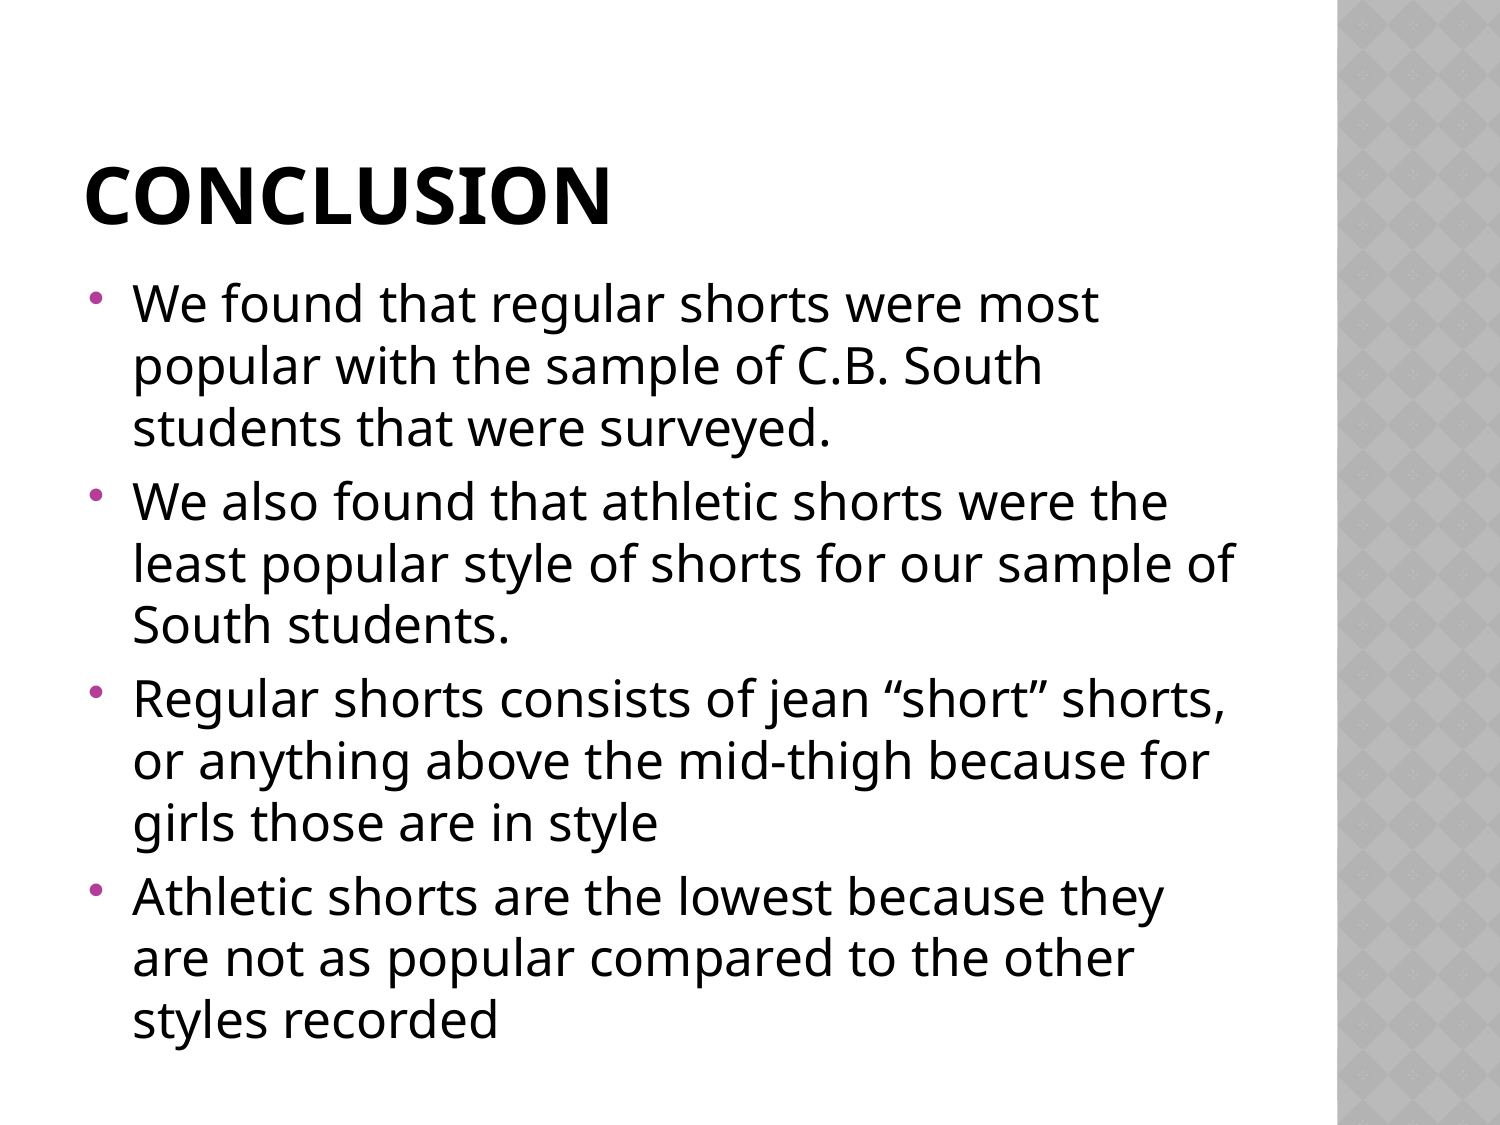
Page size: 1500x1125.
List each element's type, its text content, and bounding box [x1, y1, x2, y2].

list We found that regular shorts were most popular with the sample of C.B. South students that were surveyed. We also found that athletic shorts were the least popular style of shorts for our sample of South students. Regular shorts consists of jean “short” shorts, or anything above the mid-thigh because for girls those are in style Athletic shorts are the lowest because they are not as popular compared to the other styles recorded [75, 264, 1263, 1059]
title Conclusion [75, 52, 1263, 240]
